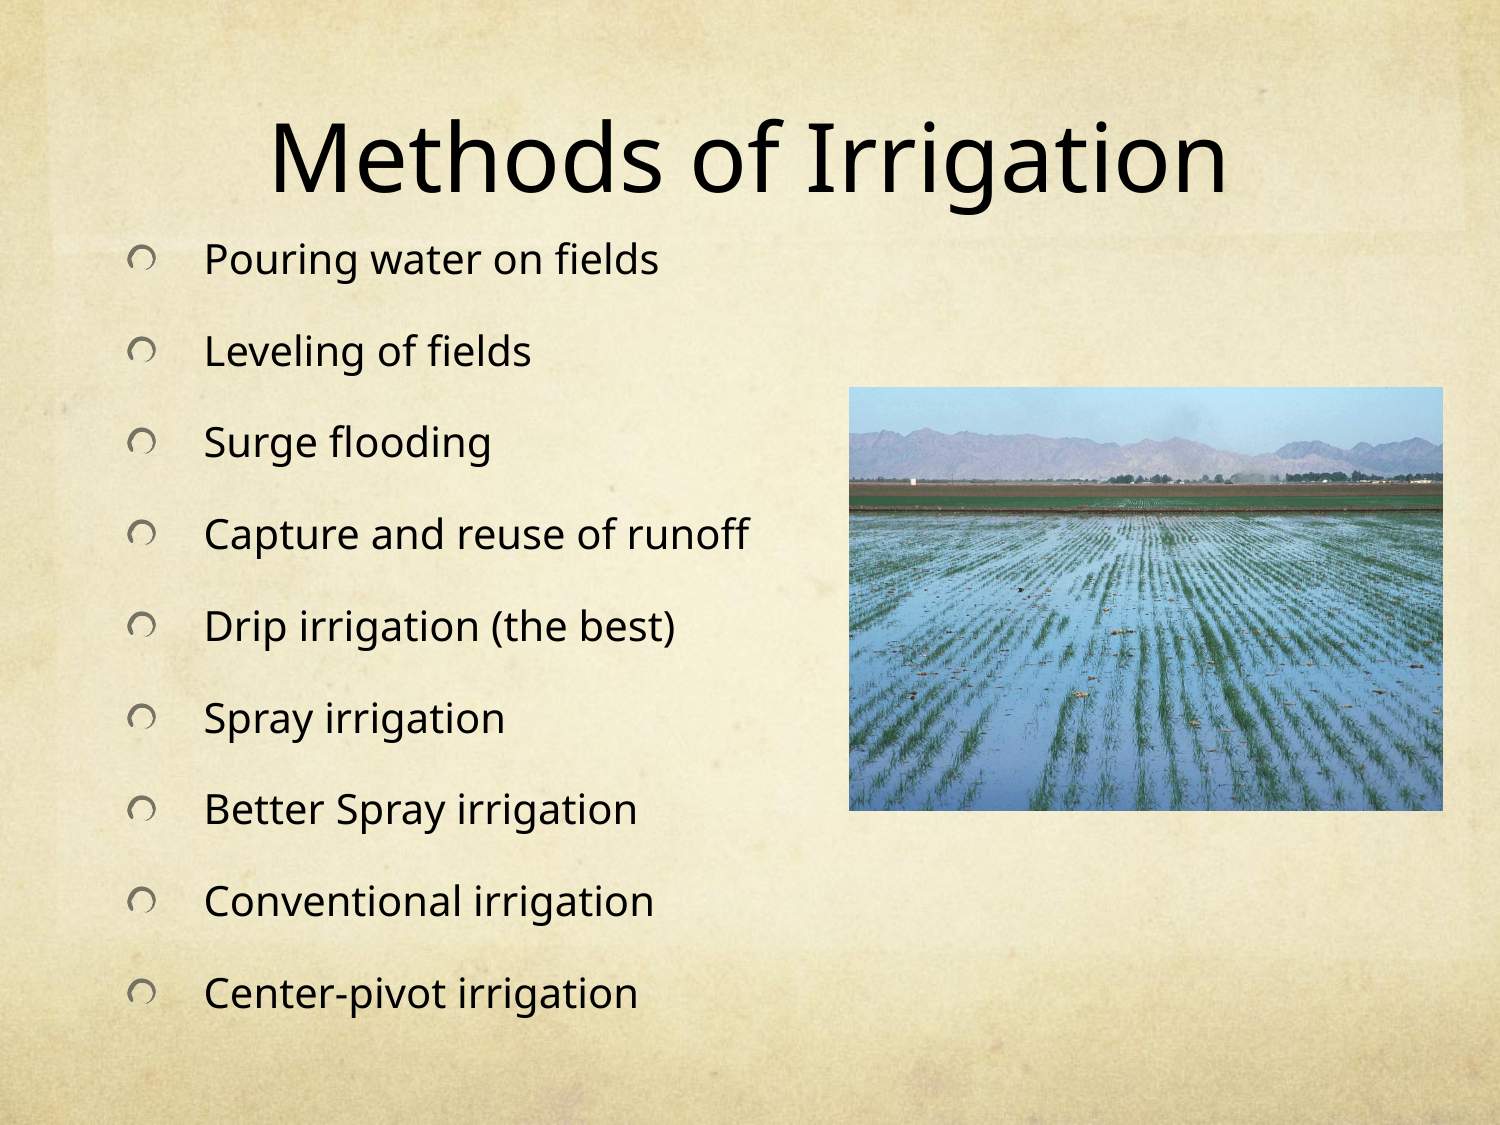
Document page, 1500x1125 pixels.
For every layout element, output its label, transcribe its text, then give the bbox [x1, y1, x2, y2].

list Pouring water on fields Leveling of fields Surge flooding Capture and reuse of runoff Drip irrigation (the best) Spray irrigation Better Spray irrigation Conventional irrigation Center-pivot irrigation [112, 224, 963, 1075]
title Methods of Irrigation [150, 82, 1350, 225]
picture [0, 0, 1500, 1125]
